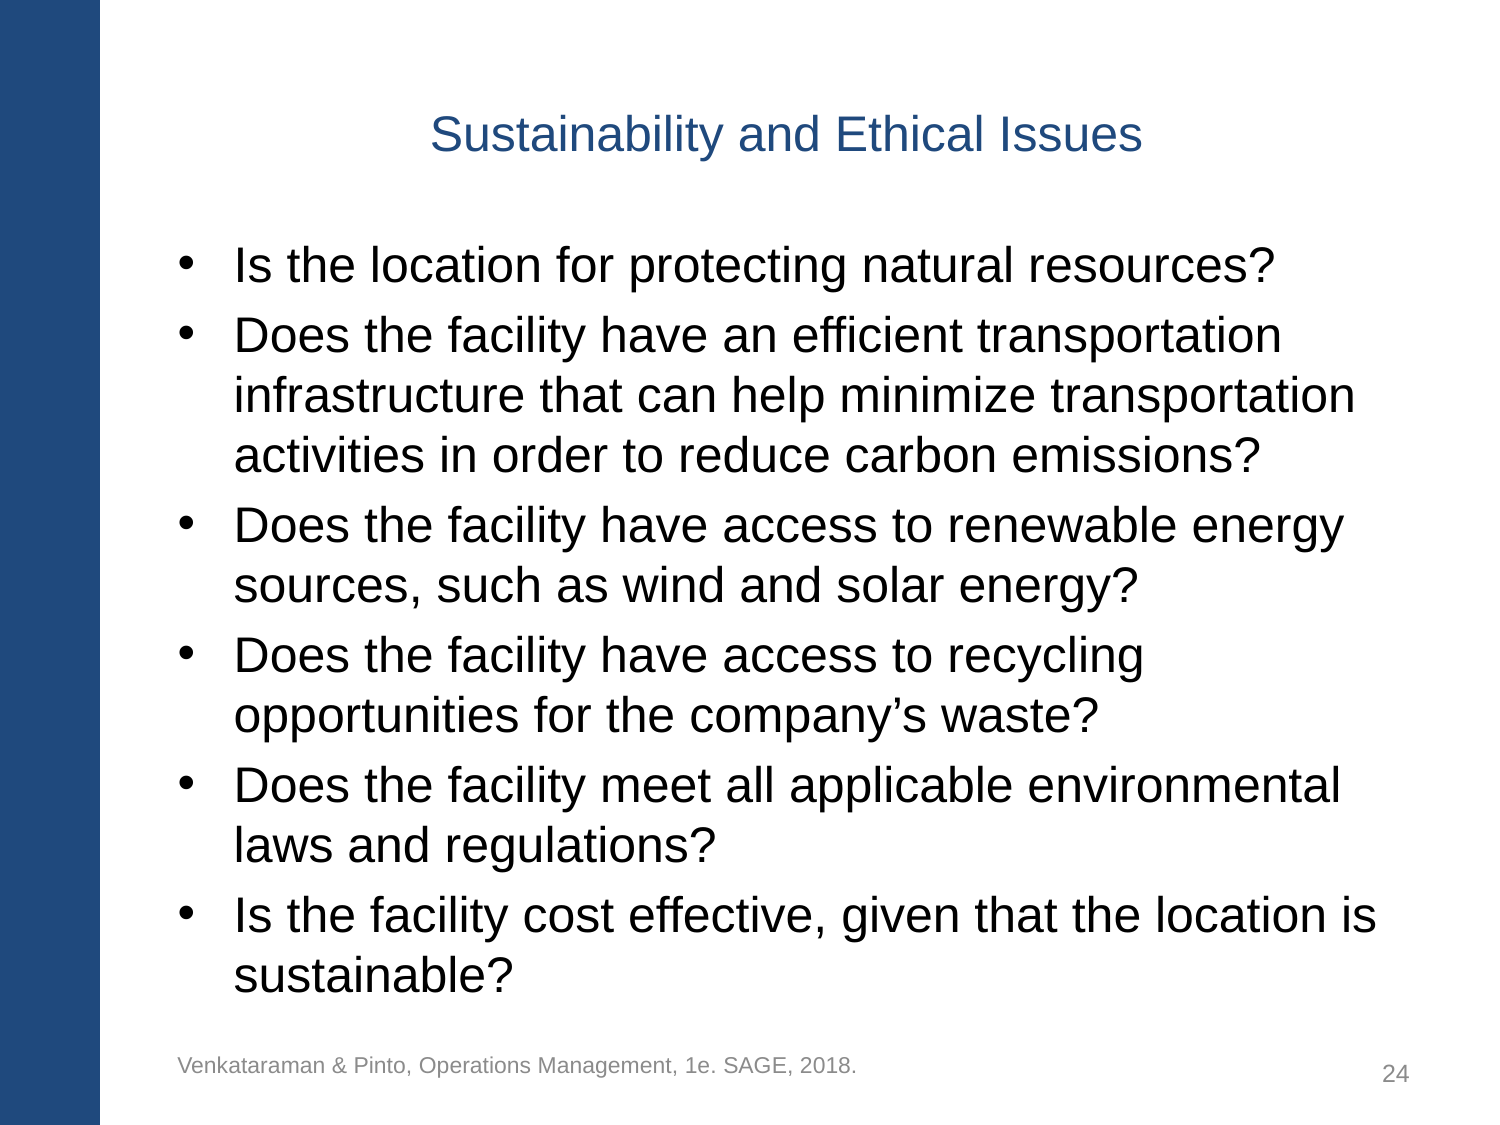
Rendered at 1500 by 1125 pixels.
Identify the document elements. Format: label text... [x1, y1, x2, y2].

footer Venkataraman & Pinto, Operations Management, 1e. SAGE, 2018. [162, 1042, 1313, 1103]
slide_number 24 [1350, 1042, 1425, 1103]
title Sustainability and Ethical Issues [162, 37, 1425, 224]
list Is the location for protecting natural resources? Does the facility have an efficient transportation infrastructure that can help minimize transportation activities in order to reduce carbon emissions? Does the facility have access to renewable energy sources, such as wind and solar energy? Does the facility have access to recycling opportunities for the company’s waste? Does the facility meet all applicable environmental laws and regulations? Is the facility cost effective, given that the location is sustainable? [162, 224, 1425, 1013]
